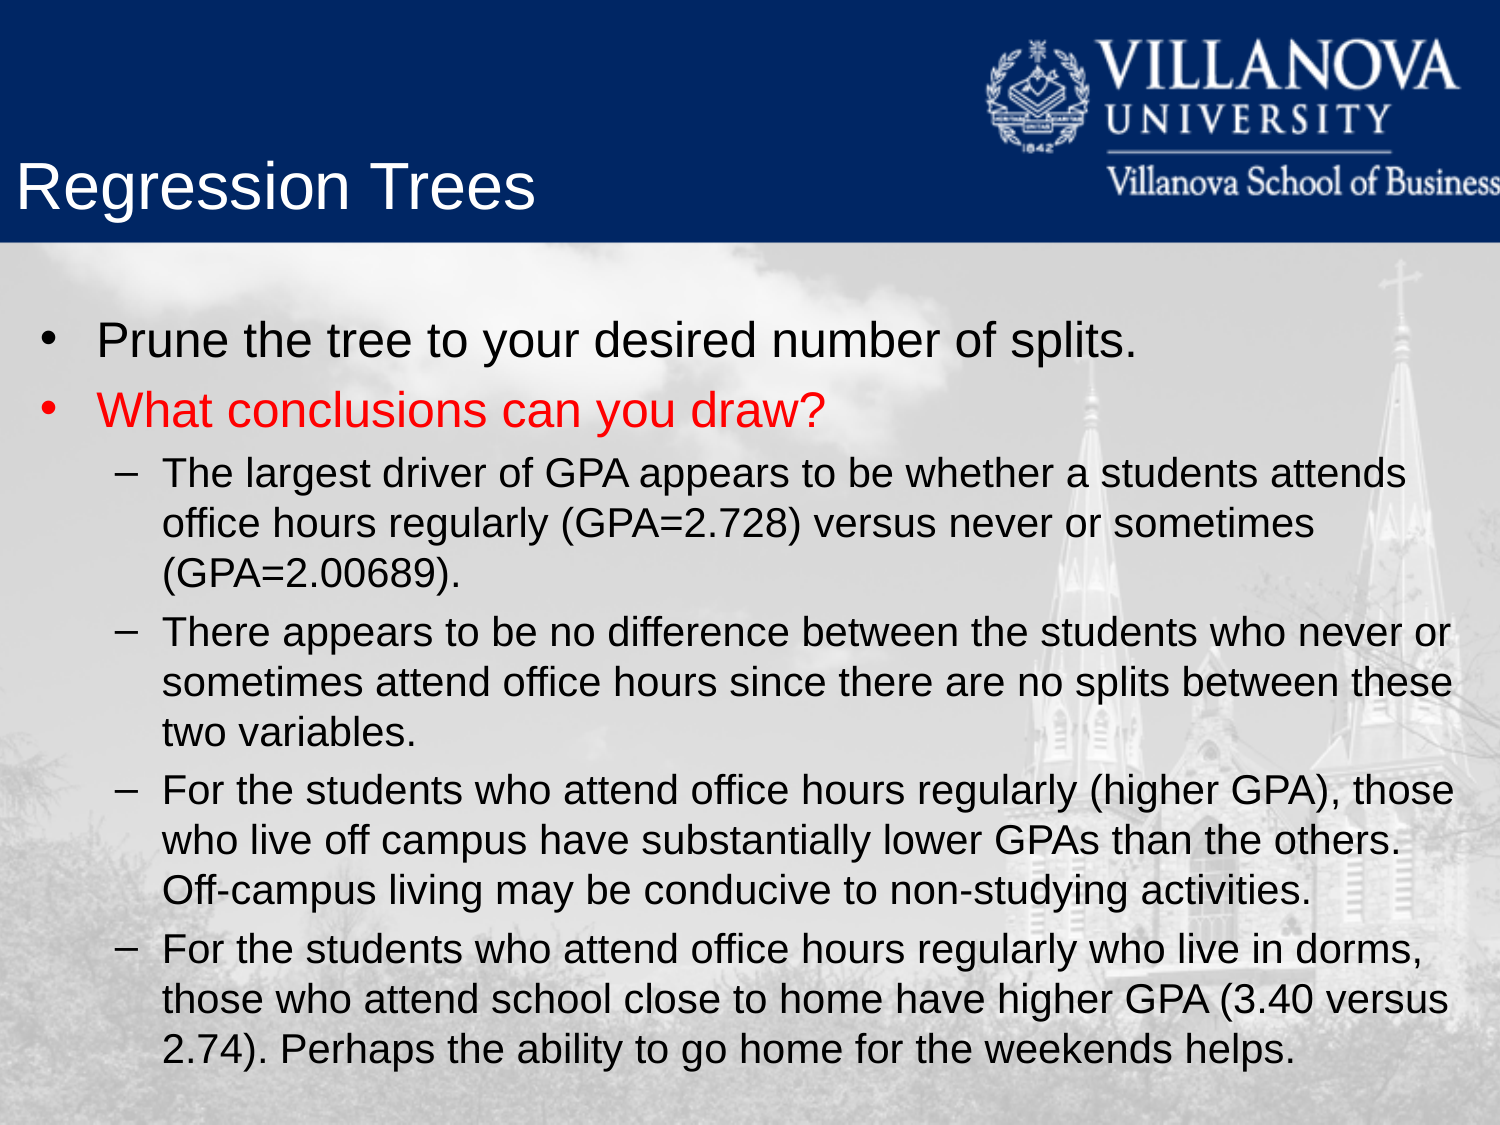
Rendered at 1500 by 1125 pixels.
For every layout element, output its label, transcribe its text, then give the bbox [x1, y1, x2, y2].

list Prune the tree to your desired number of splits. What conclusions can you draw? The largest driver of GPA appears to be whether a students attends office hours regularly (GPA=2.728) versus never or sometimes (GPA=2.00689). There appears to be no difference between the students who never or sometimes attend office hours since there are no splits between these two variables. For the students who attend office hours regularly (higher GPA), those who live off campus have substantially lower GPAs than the others. Off-campus living may be conducive to non-studying activities. For the students who attend office hours regularly who live in dorms, those who attend school close to home have higher GPA (3.40 versus 2.74). Perhaps the ability to go home for the weekends helps. [24, 299, 1475, 1125]
picture [0, 0, 1500, 1125]
text_box Regression Trees [0, 50, 1350, 238]
